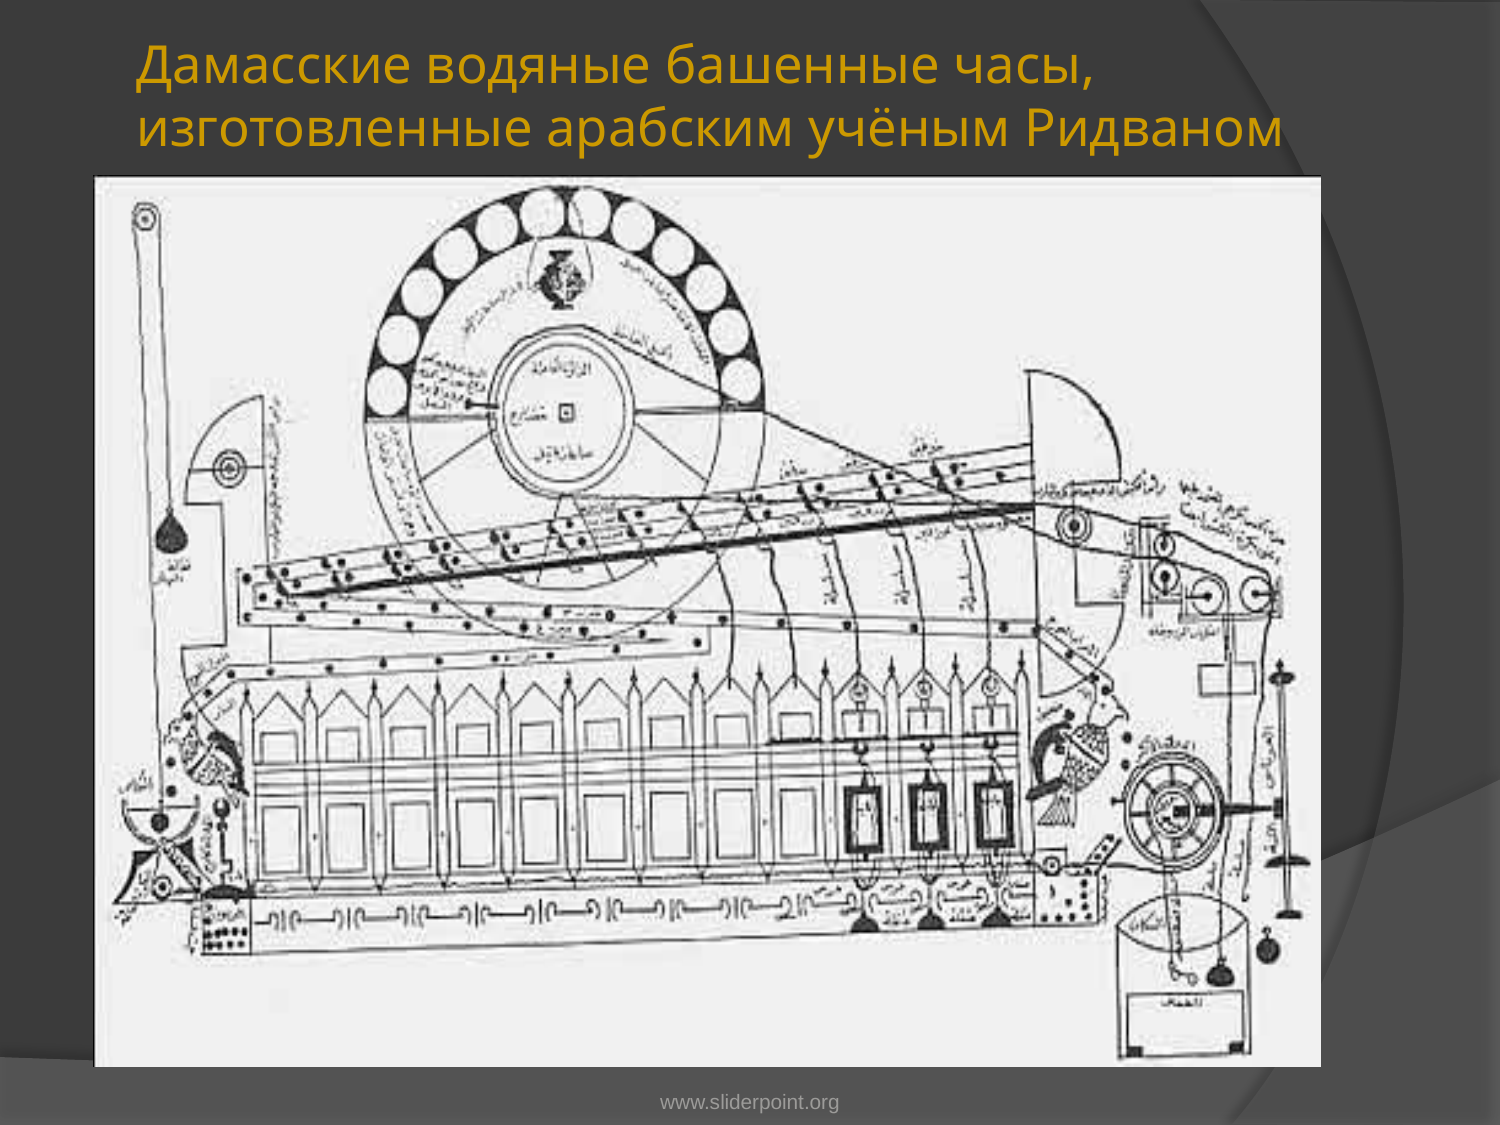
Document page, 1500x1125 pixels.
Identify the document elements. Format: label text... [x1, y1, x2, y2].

footer www.sliderpoint.org [512, 1075, 988, 1114]
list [93, 175, 1322, 1067]
title Дамасские водяные башенные часы, изготовленные арабским учёным Ридваном [128, 0, 1354, 188]
